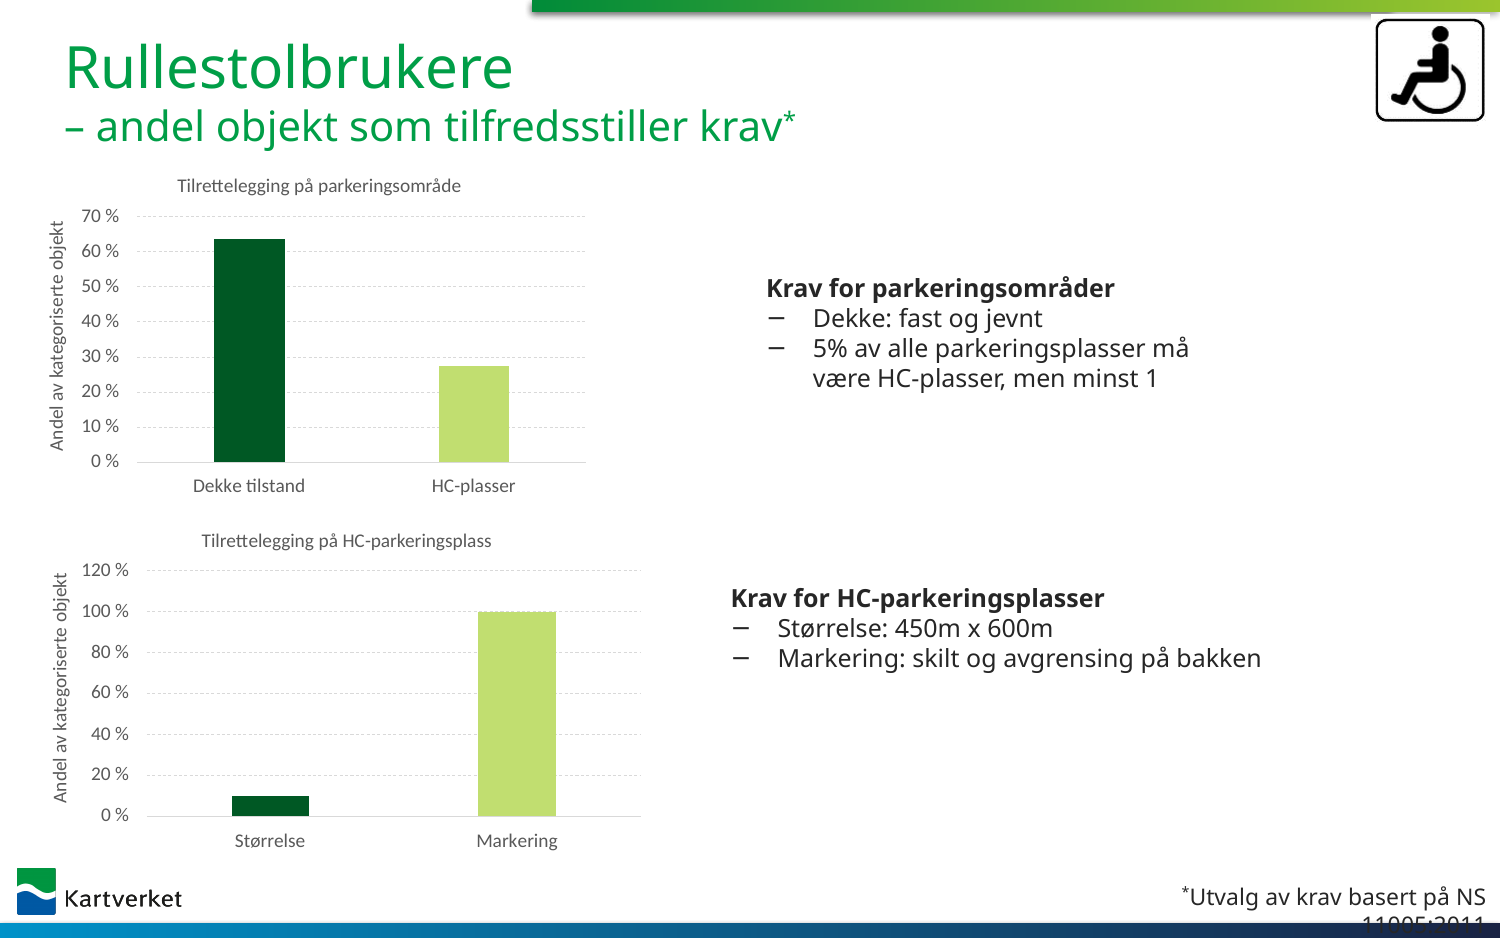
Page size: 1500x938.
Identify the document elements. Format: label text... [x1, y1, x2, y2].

picture [1371, 13, 1491, 127]
text_box Krav for HC-parkeringsplasser Størrelse: 450m x 600m Markering: skilt og avgrensing på bakken [715, 574, 1278, 680]
text_box Rullestolbrukere – andel objekt som tilfredsstiller krav* [49, 23, 1431, 158]
text_box *Utvalg av krav basert på NS 11005:2011 [1068, 873, 1500, 938]
picture [41, 520, 652, 859]
text_box Krav for parkeringsområder Dekke: fast og jevnt 5% av alle parkeringsplasser må være HC-plasser, men minst 1 [751, 264, 1232, 400]
picture [41, 166, 598, 505]
